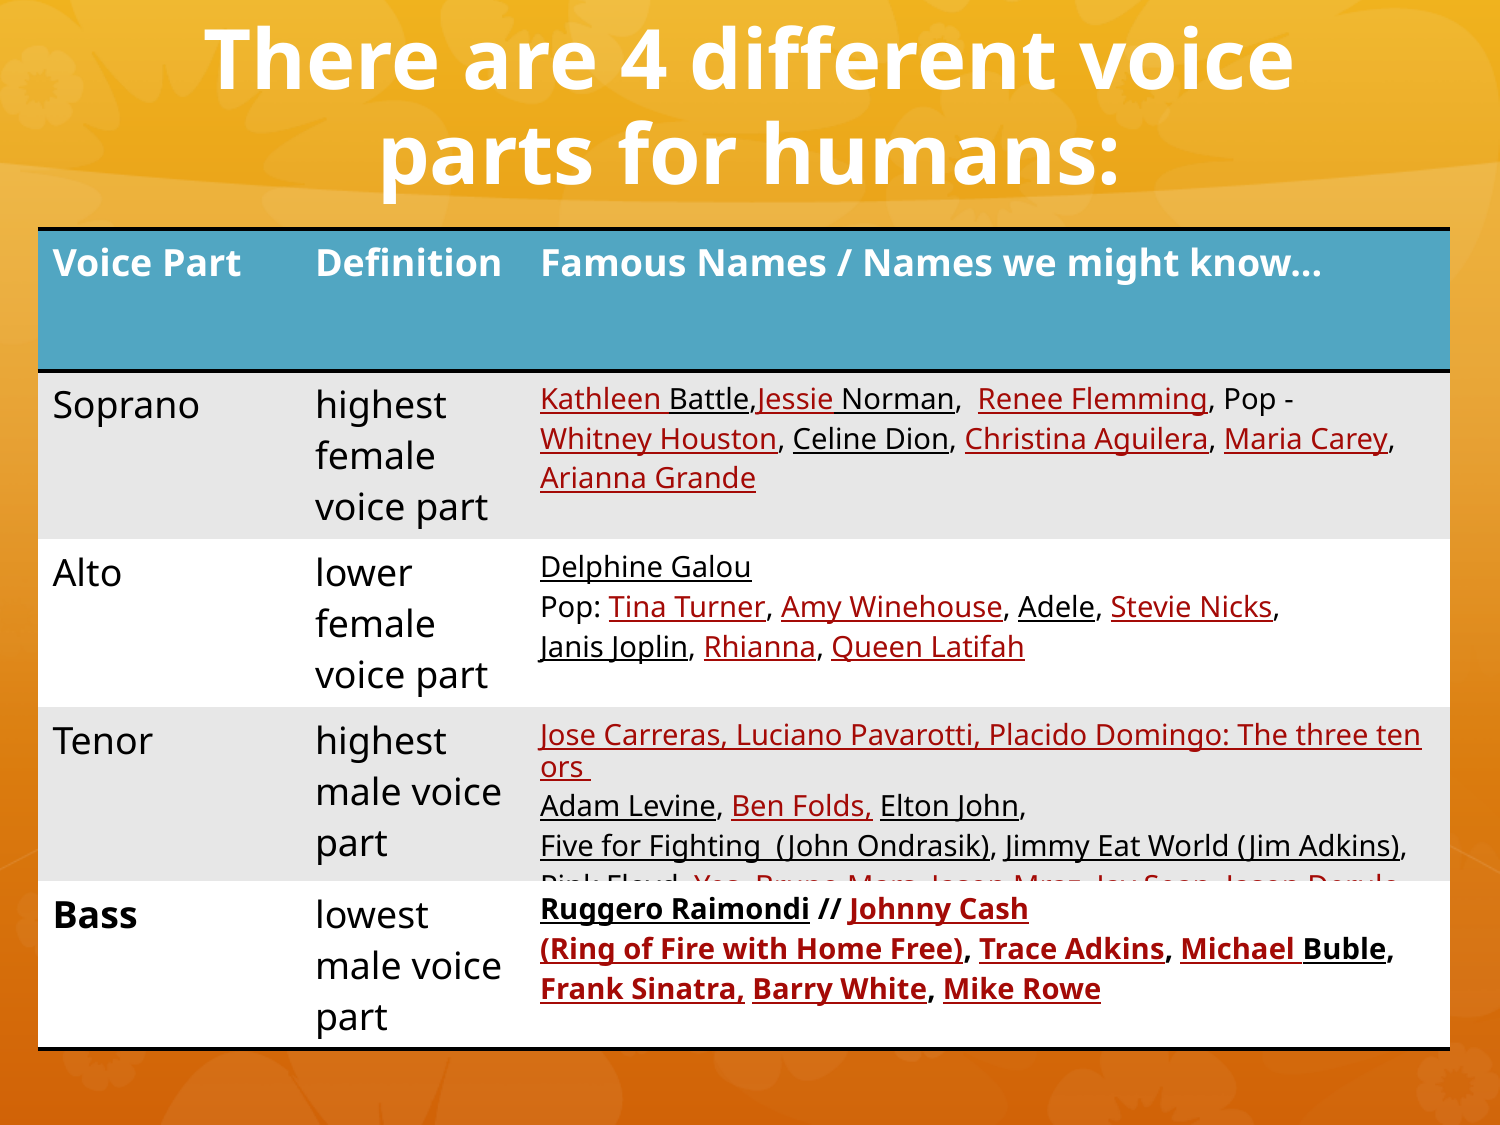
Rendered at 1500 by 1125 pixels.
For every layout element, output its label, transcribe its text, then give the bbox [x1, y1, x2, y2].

table_cell Kathleen Battle,Jessie Norman, Renee Flemming, Pop - Whitney Houston, Celine Dion, Christina Aguilera, Maria Carey, Arianna Grande [525, 373, 1450, 539]
table_cell lowest male voice part [300, 881, 525, 1047]
table_cell Delphine Galou Pop: Tina Turner, Amy Winehouse, Adele, Stevie Nicks, Janis Joplin, Rhianna, Queen Latifah [525, 539, 1450, 707]
table_cell Alto [38, 539, 300, 707]
table_header Definition [300, 231, 525, 369]
table_cell Soprano [38, 373, 300, 539]
picture [0, 0, 1500, 1125]
table_cell Jose Carreras, Luciano Pavarotti, Placido Domingo: The three tenors Adam Levine, Ben Folds, Elton John, Five for Fighting (John Ondrasik), Jimmy Eat World (Jim Adkins), Pink Floyd, Yes, Bruno Mars, Jason Mraz, Jay Sean, Jason Derulo [525, 707, 1450, 881]
table_cell Tenor [38, 707, 300, 881]
table_header Famous Names / Names we might know... [525, 231, 1450, 369]
table_header Voice Part [38, 231, 300, 369]
table_cell highest male voice part [300, 707, 525, 881]
title There are 4 different voice parts for humans: [127, 14, 1372, 203]
table_cell Ruggero Raimondi // Johnny Cash (Ring of Fire with Home Free), Trace Adkins, Michael Buble, Frank Sinatra, Barry White, Mike Rowe [525, 881, 1450, 1047]
table_cell Bass [38, 881, 300, 1047]
table_cell lower female voice part [300, 539, 525, 707]
table_cell highest female voice part [300, 373, 525, 539]
